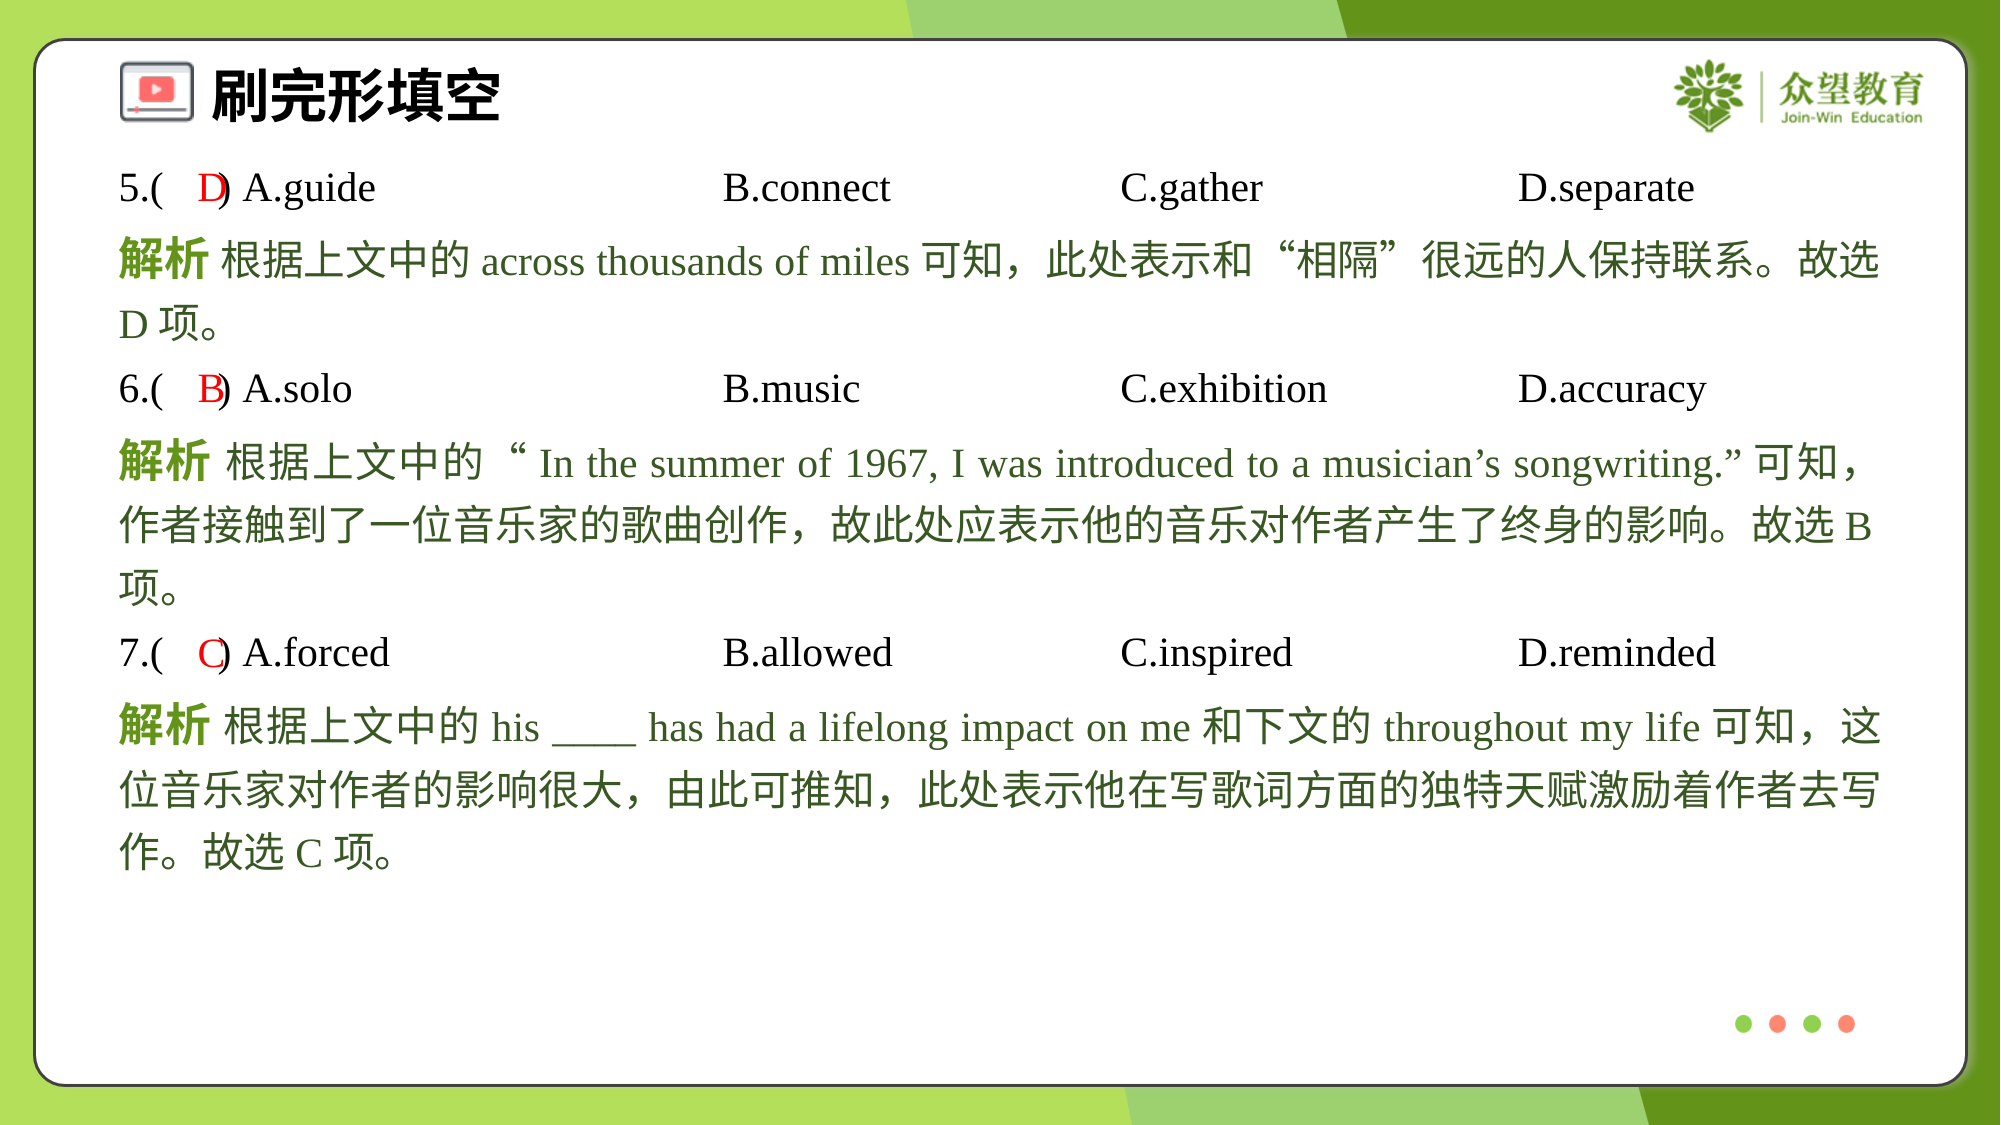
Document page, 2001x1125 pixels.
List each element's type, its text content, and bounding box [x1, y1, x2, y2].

text_box 5.( ) A.guide B.connect C.gather D.separate [118, 146, 192, 204]
text_box 6.( ) A.solo B.music C.exhibition D.accuracy [231, 348, 1883, 406]
text_box B [192, 348, 231, 406]
text_box 7.( ) A.forced B.allowed C.inspired D.reminded [118, 612, 192, 670]
picture [0, 0, 2000, 1125]
text_box 7.( ) A.forced B.allowed C.inspired D.reminded [231, 612, 1883, 670]
text_box 解析 根据上文中的his ____ has had a lifelong impact on me和下文的throughout my life可知，这位音乐家对作者的影响很大，由此可推知，此处表示他在写歌词方面的独特天赋激励着作者去写作。故选C项。 [118, 682, 1883, 872]
text_box C [192, 612, 231, 671]
text_box D [192, 146, 233, 205]
text_box 解析 根据上文中的across thousands of miles可知，此处表示和“相隔”很远的人保持联系。故选D项。 [118, 215, 1883, 343]
text_box 5.( ) A.guide B.connect C.gather D.separate [233, 146, 1883, 204]
text_box 解析 根据上文中的“In the summer of 1967, I was introduced to a musician’s songwriting.”可知，作者接触到了一位音乐家的歌曲创作，故此处应表示他的音乐对作者产生了终身的影响。故选B项。 [118, 417, 1883, 607]
text_box 6.( ) A.solo B.music C.exhibition D.accuracy [118, 348, 192, 406]
